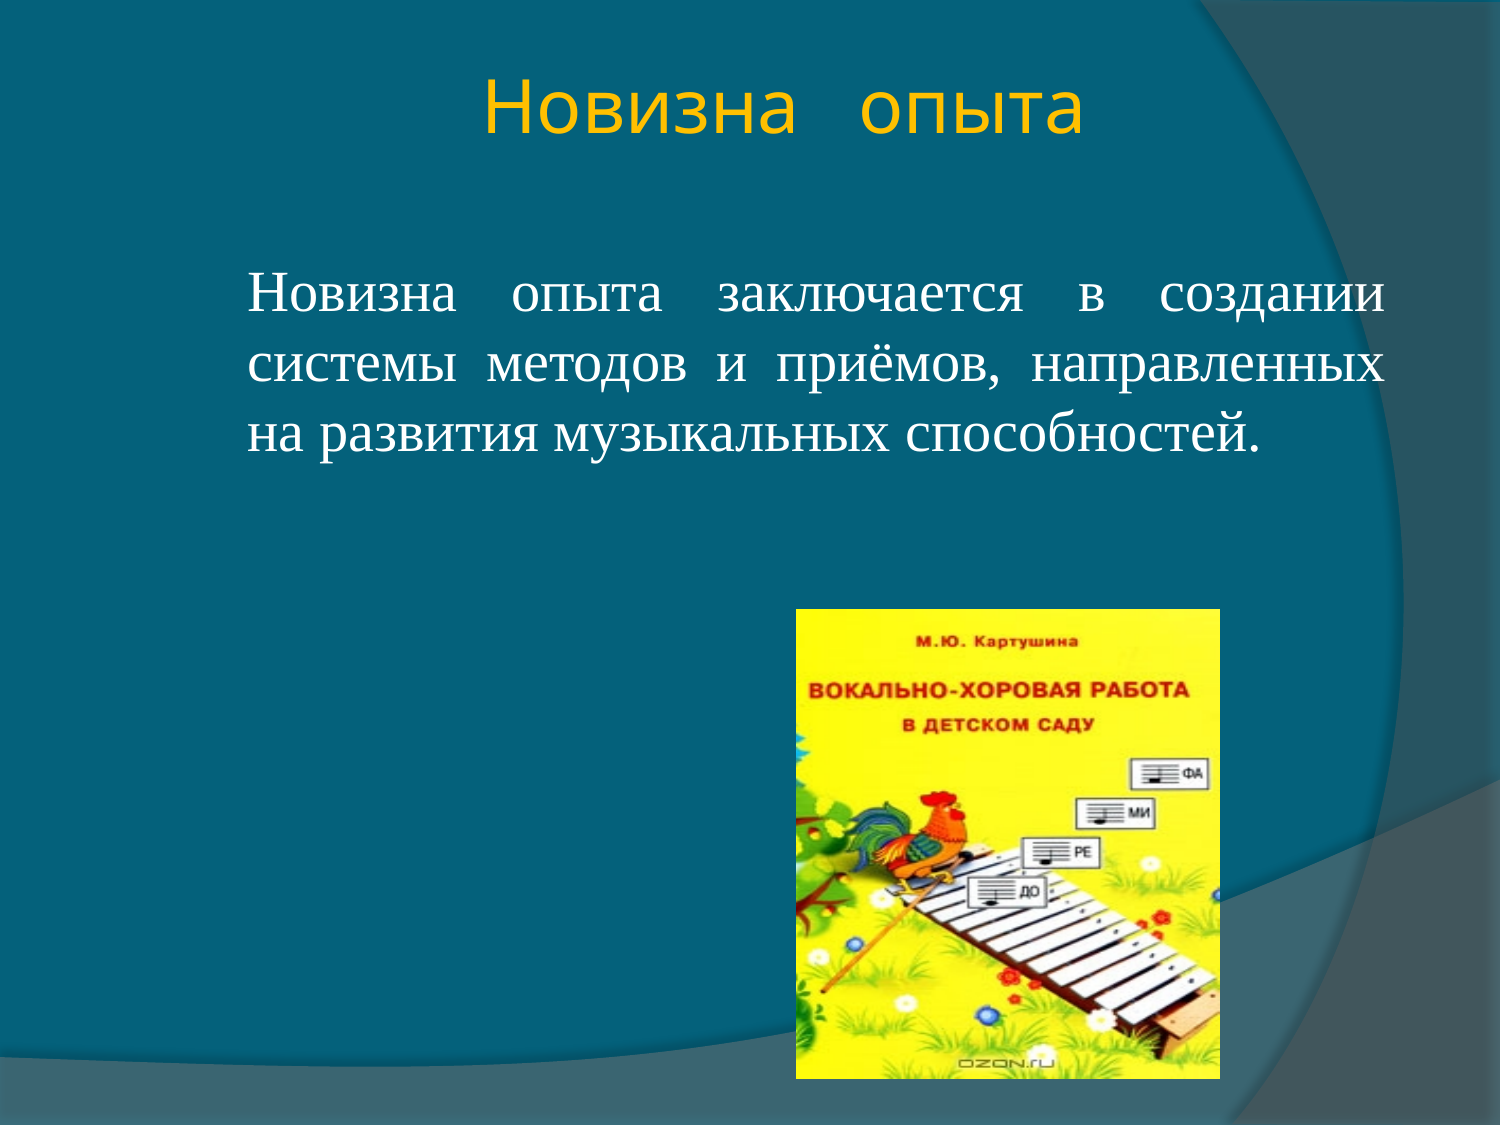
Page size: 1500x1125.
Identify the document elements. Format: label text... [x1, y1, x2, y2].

picture [796, 610, 1220, 1079]
list Новизна опыта заключается в создании системы методов и приёмов, направленных на развития музыкальных способностей. [164, 246, 1402, 680]
title Новизна опыта [174, 1, 1413, 205]
